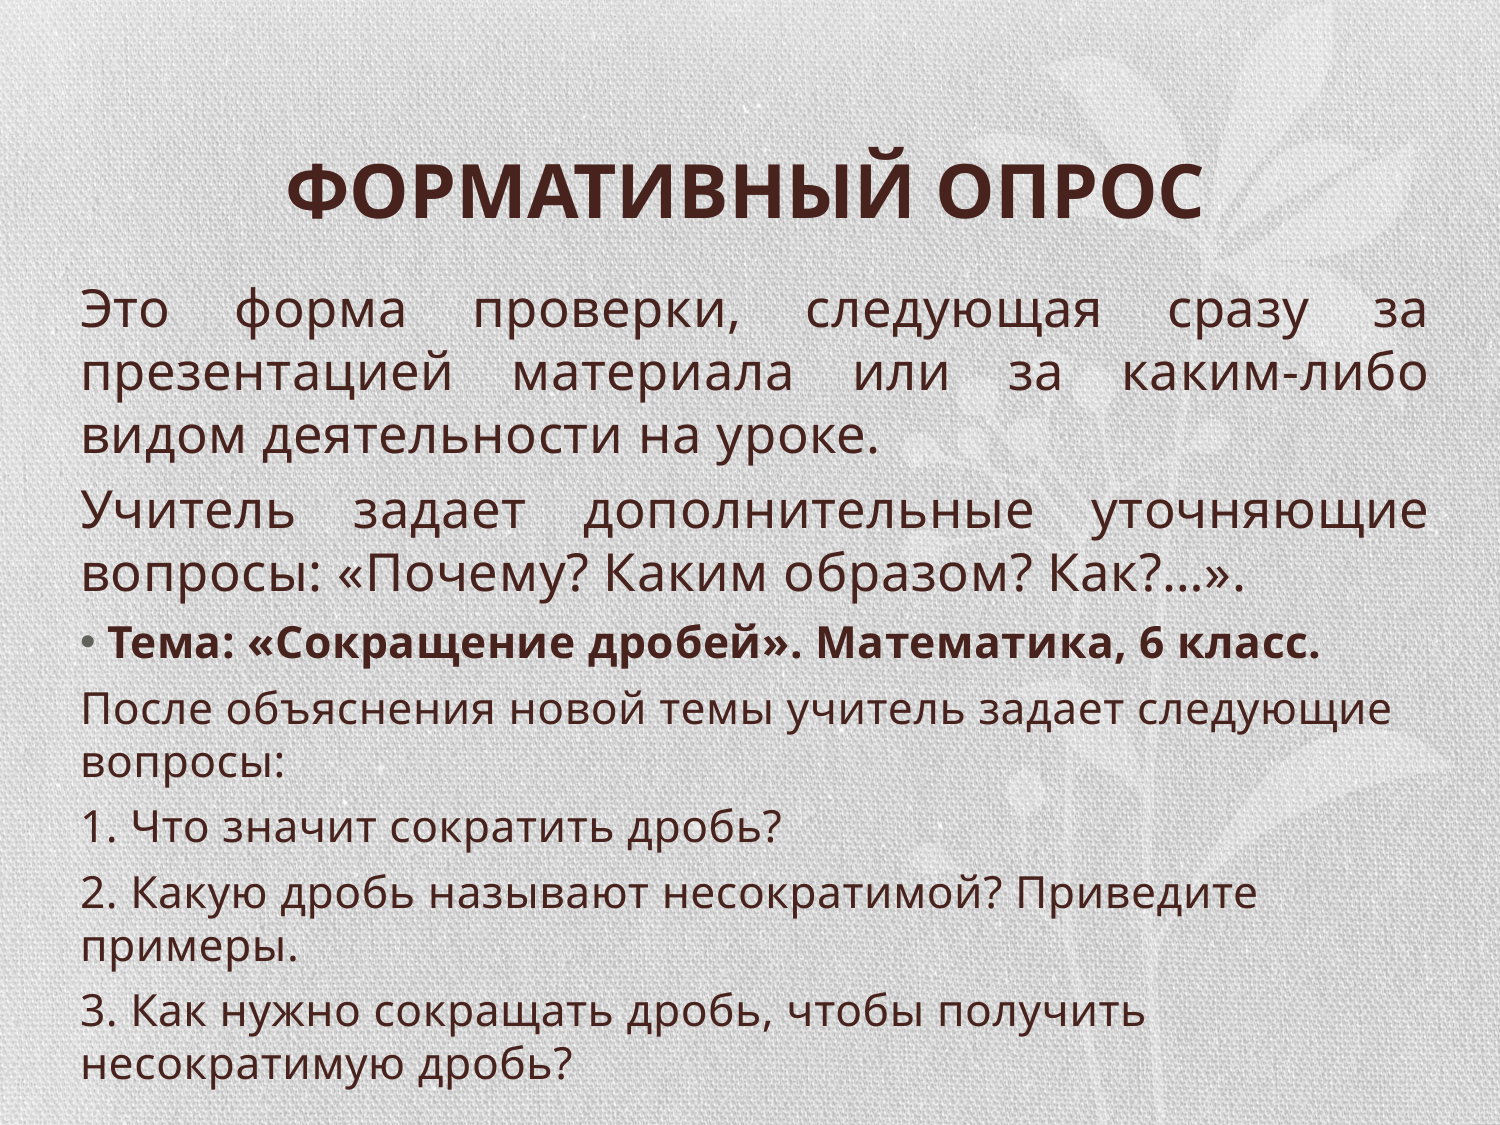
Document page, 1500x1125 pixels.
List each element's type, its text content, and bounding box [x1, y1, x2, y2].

list Это форма проверки, следующая сразу за презентацией материала или за каким-либо видом деятельности на уроке. Учитель задает дополнительные уточняющие вопросы: «Почему? Каким образом? Как?…». Тема: «Сокращение дробей». Математика, 6 класс. После объяснения новой темы учитель задает следующие вопросы: 1. Что значит сократить дробь? 2. Какую дробь называют несократимой? Приведите примеры. 3. Как нужно сокращать дробь, чтобы получить несократимую дробь? [64, 267, 1447, 1101]
title ФОРМАТИВНЫЙ ОПРОС [41, 66, 1451, 242]
